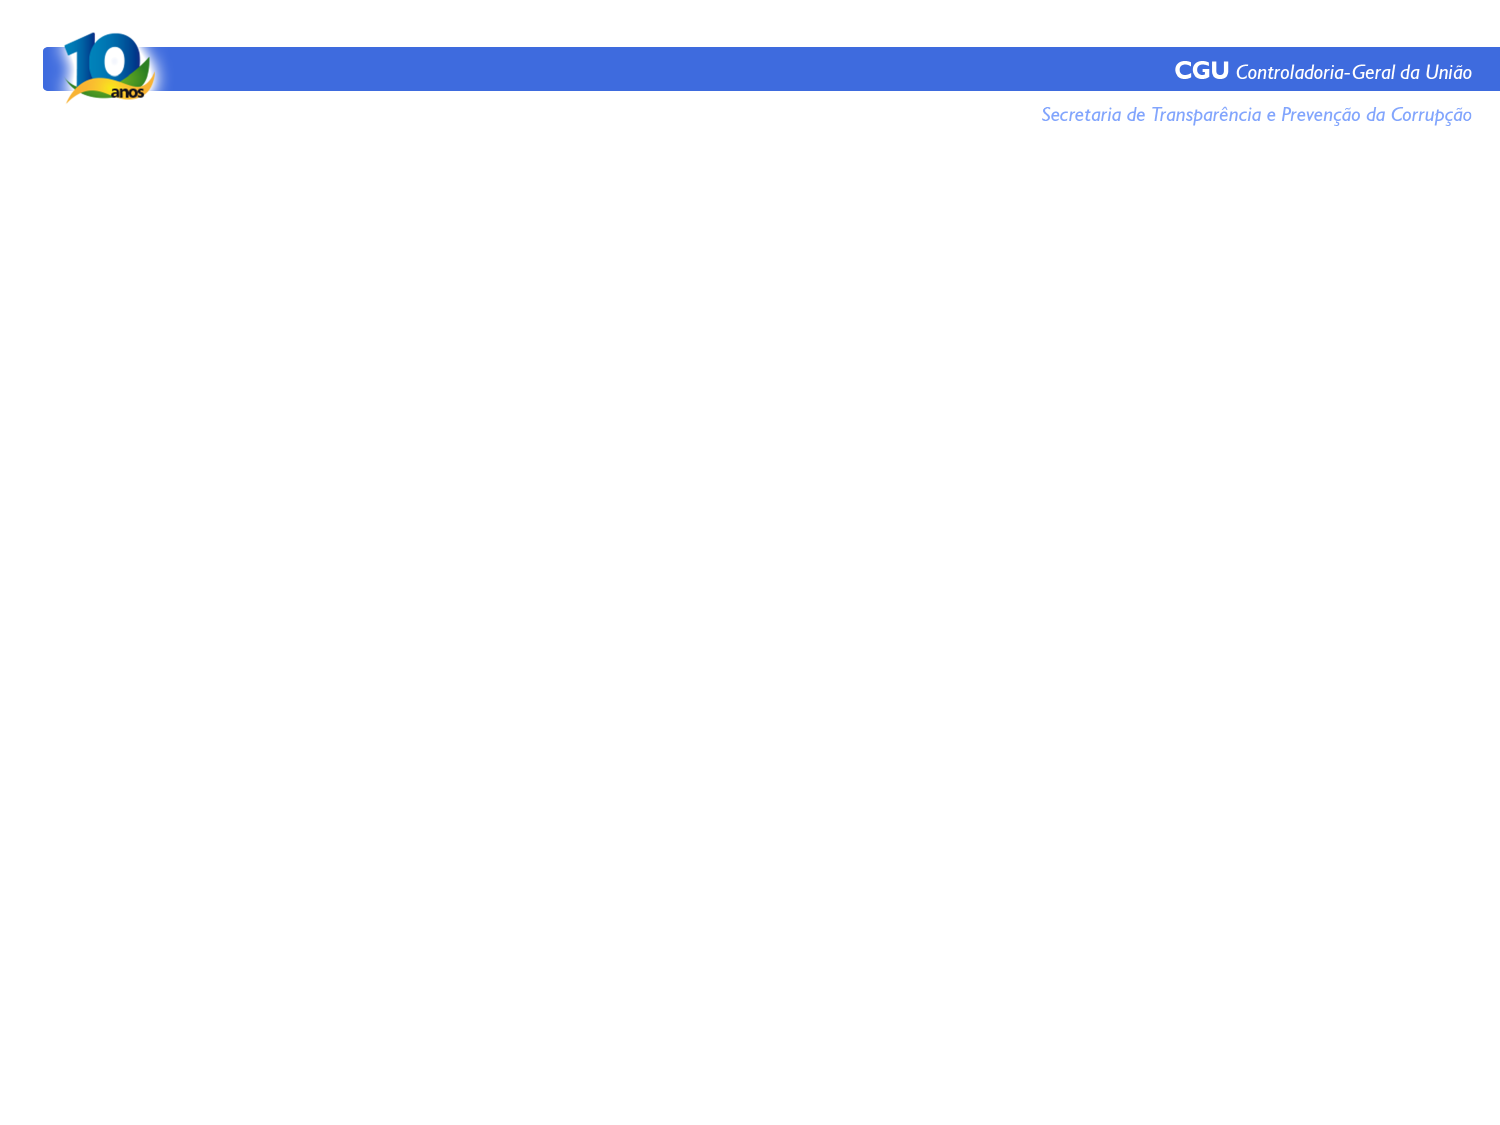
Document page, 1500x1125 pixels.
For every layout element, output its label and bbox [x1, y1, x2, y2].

picture [0, 18, 1500, 1029]
